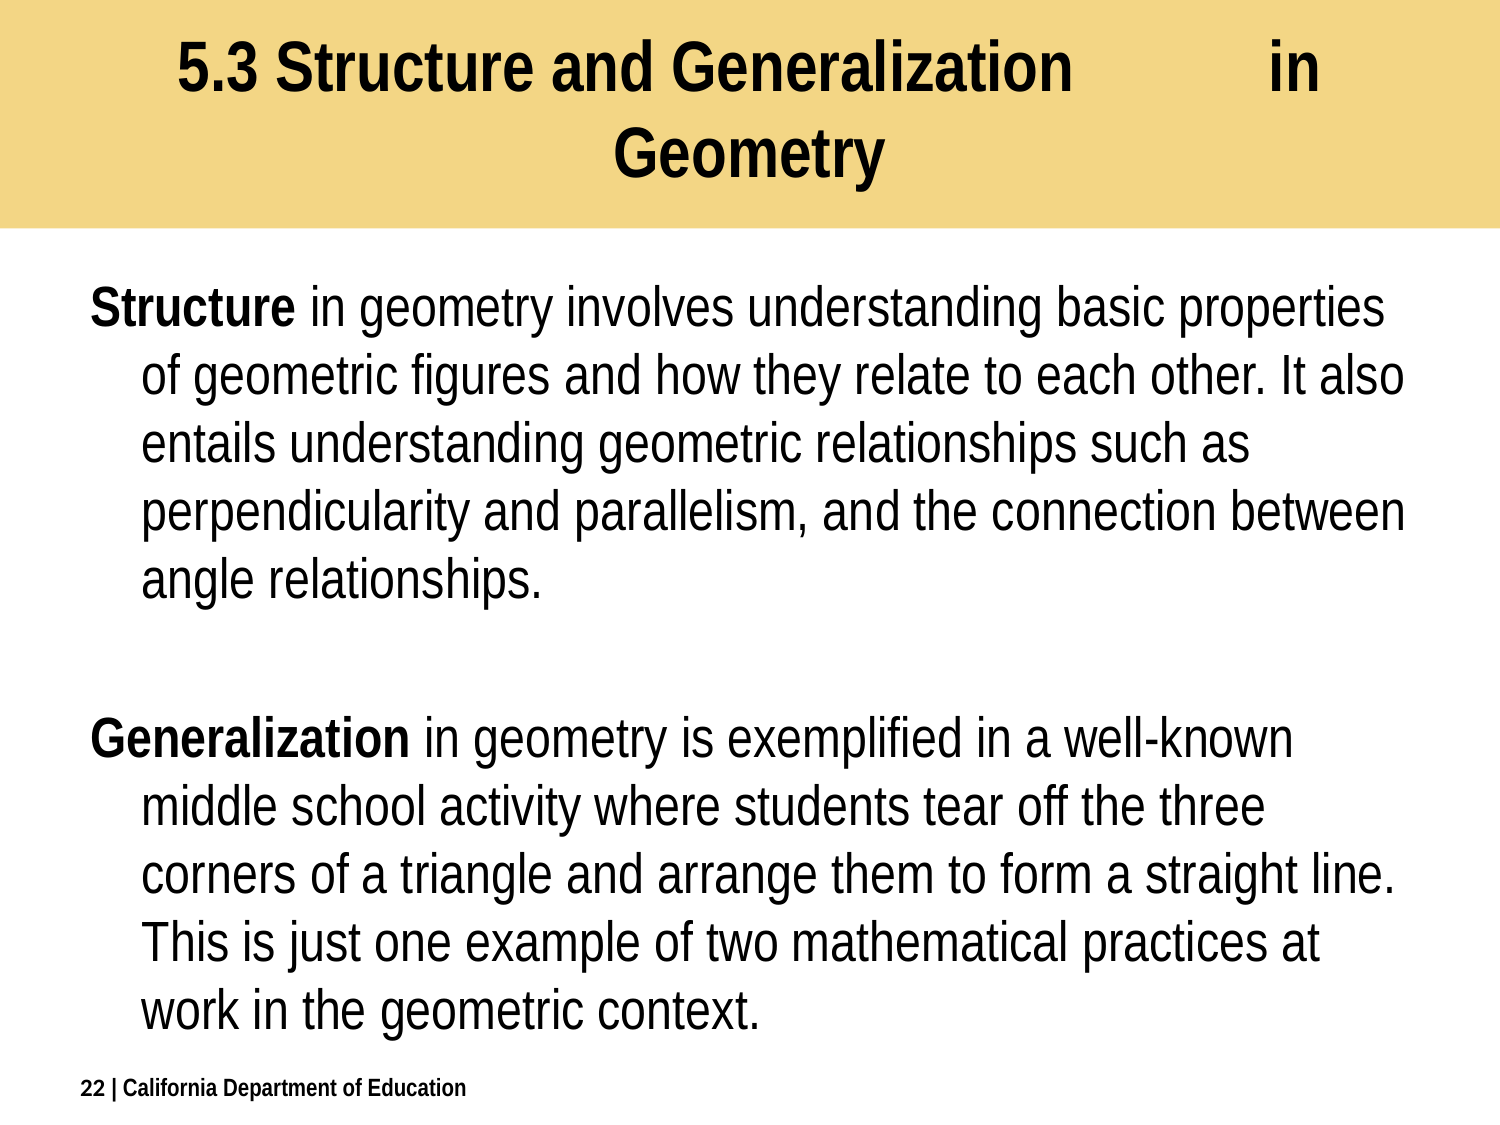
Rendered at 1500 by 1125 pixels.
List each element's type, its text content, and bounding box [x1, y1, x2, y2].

title 5.3 Structure and Generalization in Geometry [75, 11, 1425, 200]
slide_number 22 [55, 1064, 121, 1124]
footer | California Department of Education [121, 1064, 699, 1124]
list Structure in geometry involves understanding basic properties of geometric figures and how they relate to each other. It also entails understanding geometric relationships such as perpendicularity and parallelism, and the connection between angle relationships. Generalization in geometry is exemplified in a well-known middle school activity where students tear off the three corners of a triangle and arrange them to form a straight line. This is just one example of two mathematical practices at work in the geometric context. [75, 262, 1425, 1054]
